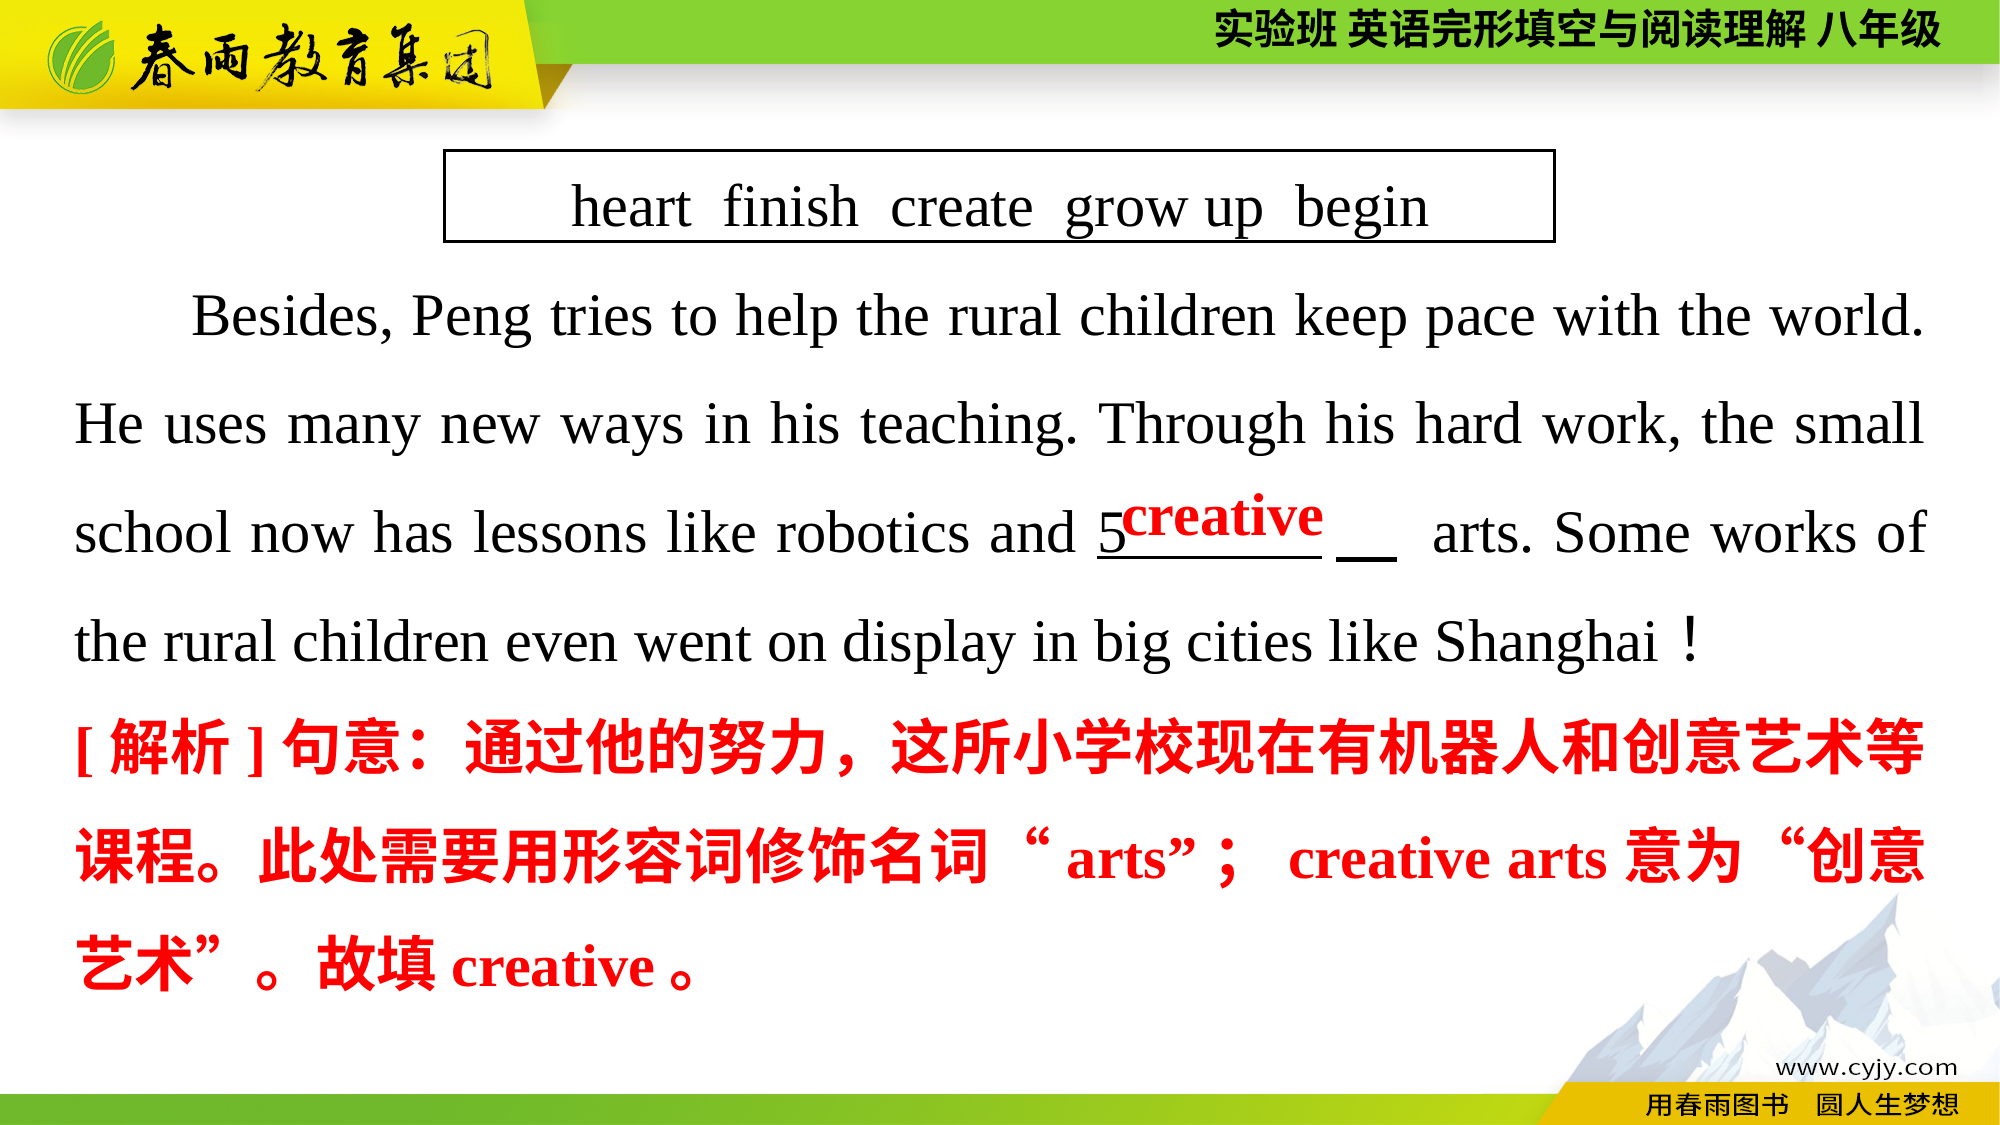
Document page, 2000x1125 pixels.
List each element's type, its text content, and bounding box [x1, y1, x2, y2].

list heart finish create grow up begin Besides, Peng tries to help the rural children keep pace with the world. He uses many new ways in his teaching. Through his hard work, the small school now has lessons like robotics and 5 arts. Some works of the rural children even went on display in big cities like Shanghai！ [59, 122, 1944, 665]
text_box [解析]句意：通过他的努力，这所小学校现在有机器人和创意艺术等课程。此处需要用形容词修饰名词“arts”；creative arts意为“创意艺术”。故填creative。 [59, 665, 1944, 1007]
text_box [444, 150, 1555, 242]
picture [0, 0, 2000, 1125]
text_box creative [1106, 468, 1340, 556]
